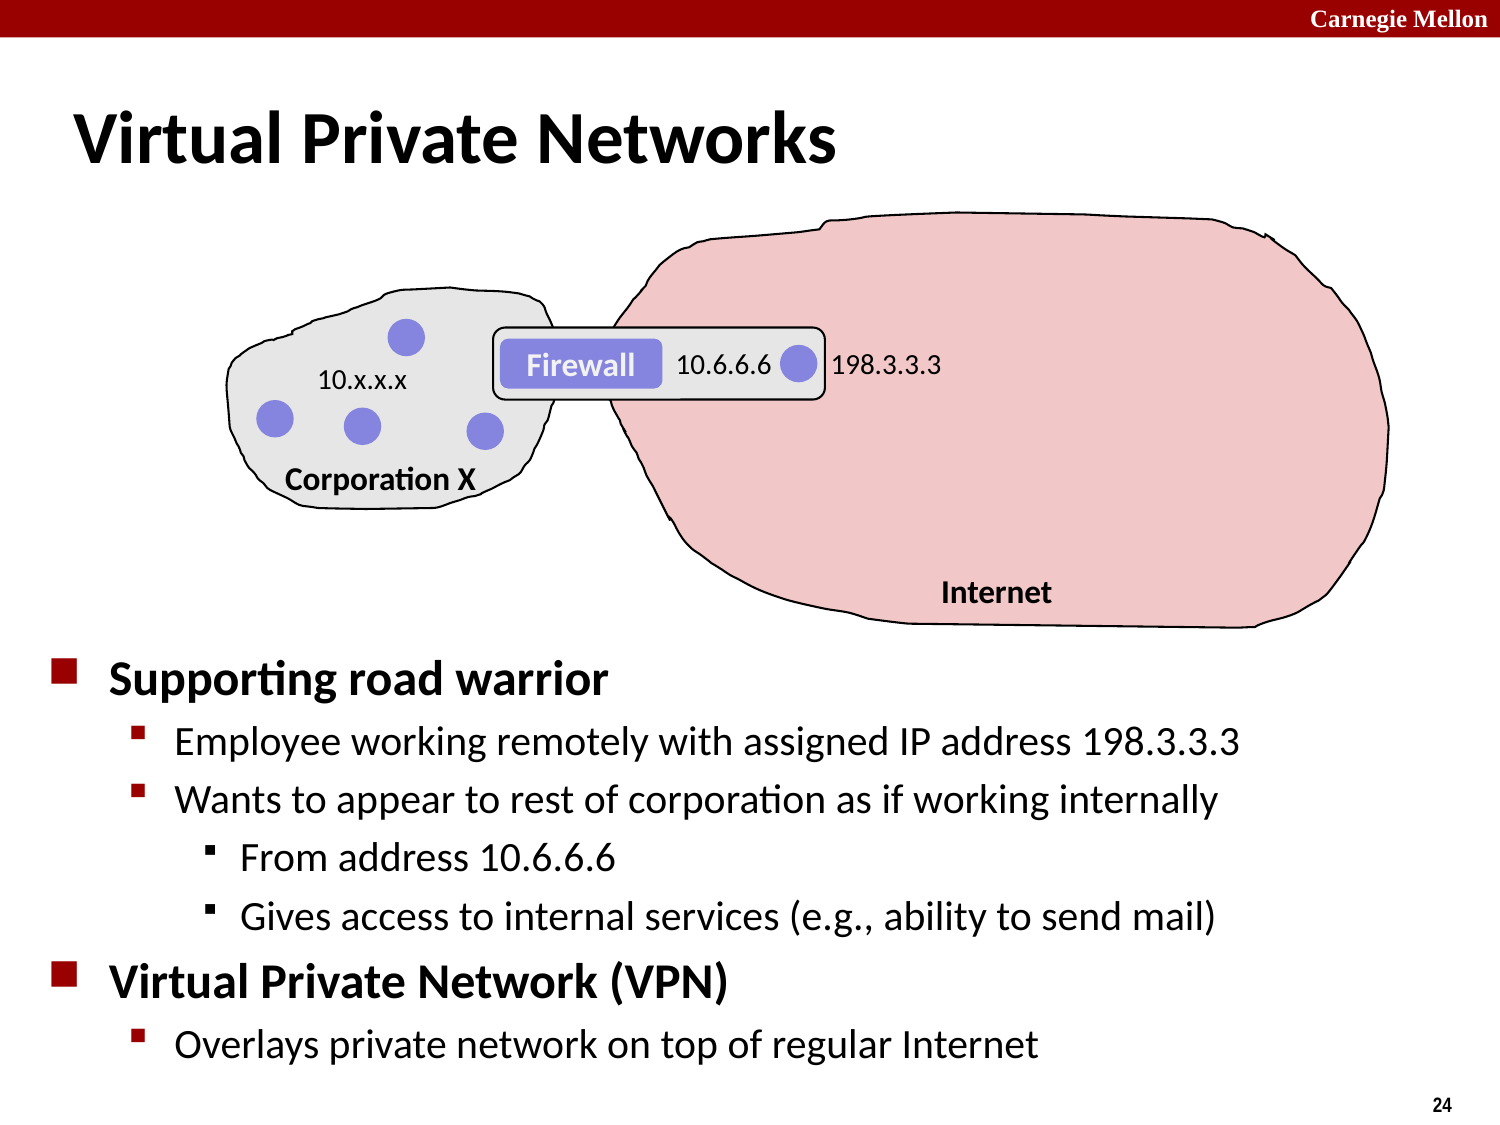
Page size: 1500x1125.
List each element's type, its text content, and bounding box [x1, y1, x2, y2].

text_box [226, 287, 555, 490]
text_box [466, 412, 504, 451]
text_box 10.x.x.x [302, 352, 423, 403]
text_box Corporation X [270, 449, 492, 505]
text_box [299, 505, 446, 509]
text_box 198.3.3.3 [825, 338, 957, 388]
title Virtual Private Networks [58, 71, 1305, 197]
text_box [787, 344, 818, 383]
list Supporting road warrior Employee working remotely with assigned IP address 198.3.3.3 Wants to appear to rest of corporation as if working internally From address 10.6.6.6 Gives access to internal services (e.g., ability to send mail) Virtual Private Network (VPN) Overlays private network on top of regular Internet [37, 637, 1463, 1051]
text_box [609, 212, 1389, 628]
text_box [493, 327, 825, 400]
text_box 10.6.6.6 [660, 338, 787, 388]
text_box [387, 318, 426, 352]
text_box [343, 407, 382, 446]
text_box Internet [926, 562, 1068, 618]
text_box [256, 399, 294, 438]
text_box Firewall [499, 338, 660, 389]
